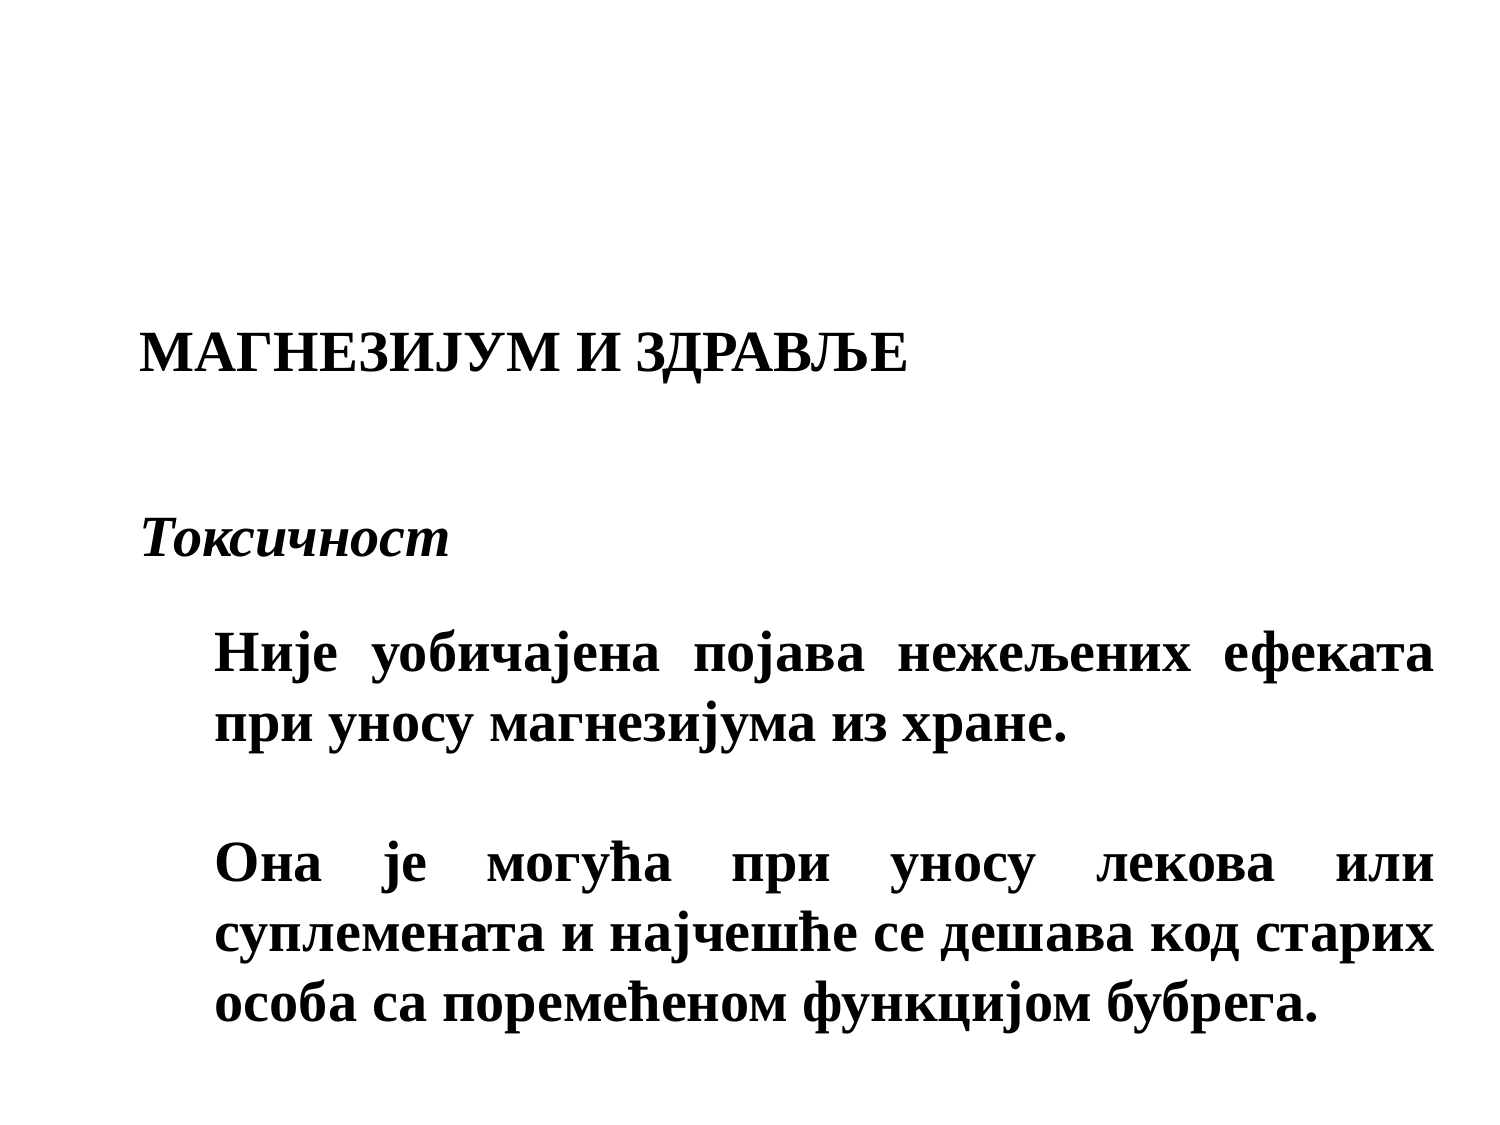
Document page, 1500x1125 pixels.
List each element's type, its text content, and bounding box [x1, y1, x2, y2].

text_box МАГНЕЗИЈУМ И ЗДРАВЉЕ Токсичност Није уобичајена појава нежељених ефеката при уносу магнезијума из хране. Она је могућа при уносу лекова или суплемената и најчешће се дешава код старих особа са поремећеном функцијом бубрега. [125, 305, 1450, 1041]
